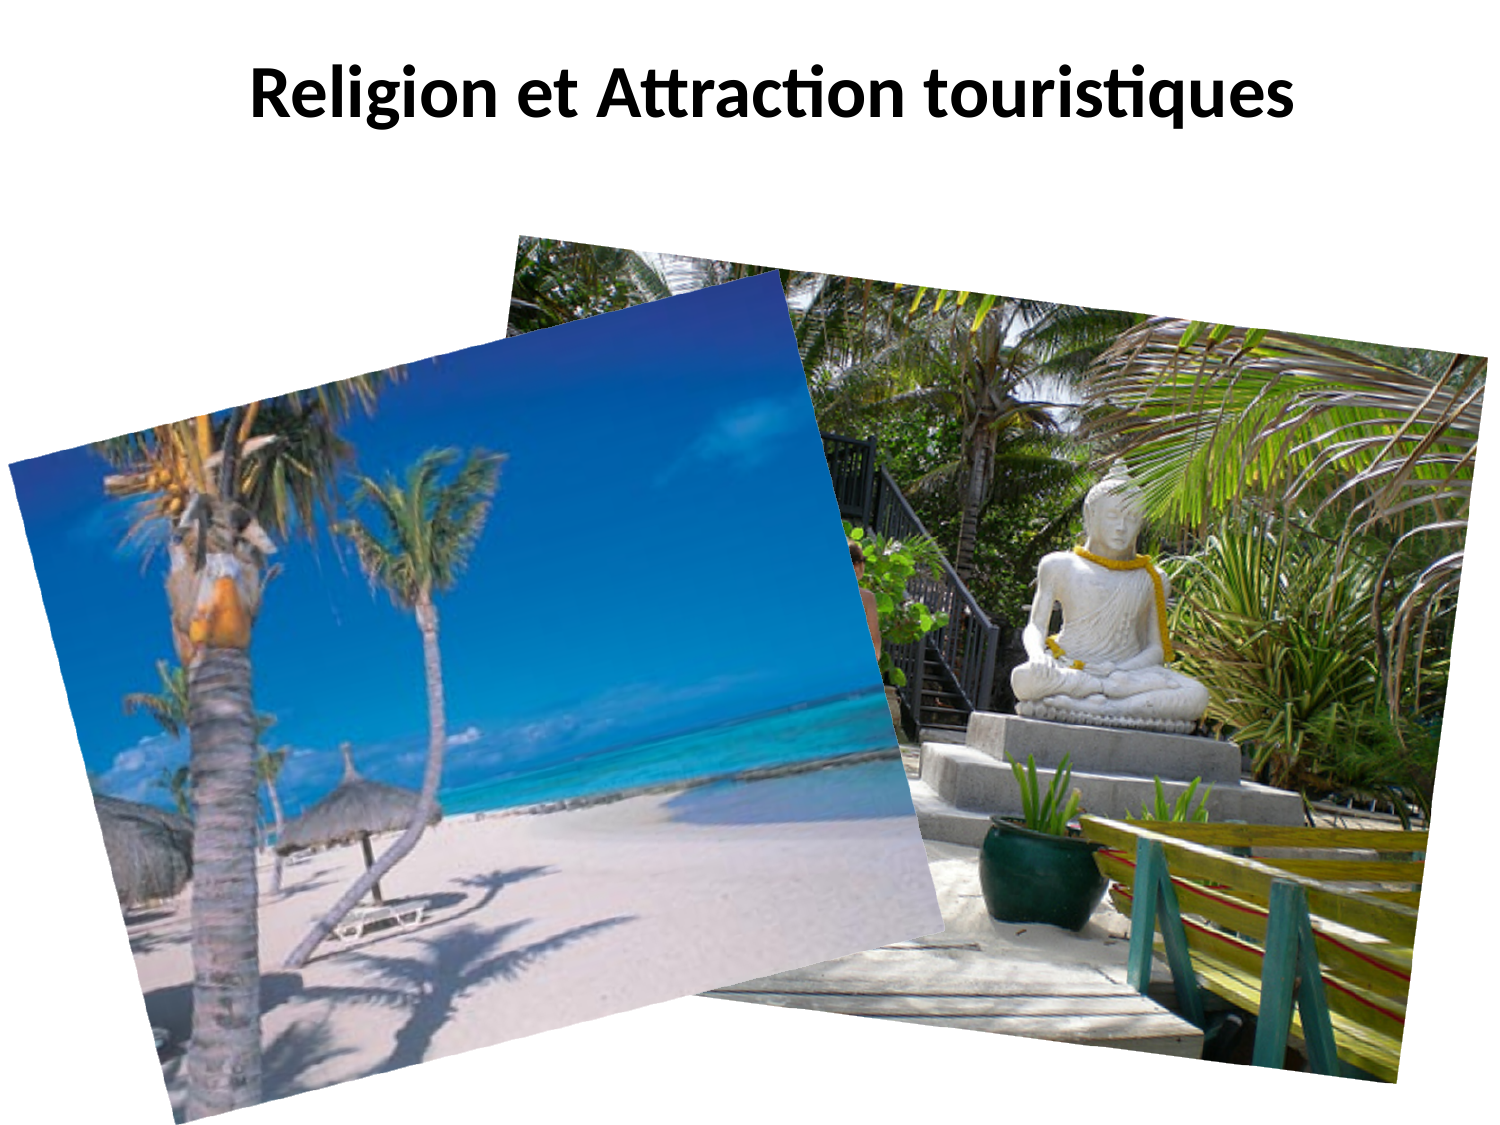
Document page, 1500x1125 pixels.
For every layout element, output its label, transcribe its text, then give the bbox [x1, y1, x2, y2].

title Religion et Attraction touristiques [117, 35, 1430, 141]
picture [9, 236, 1487, 1124]
